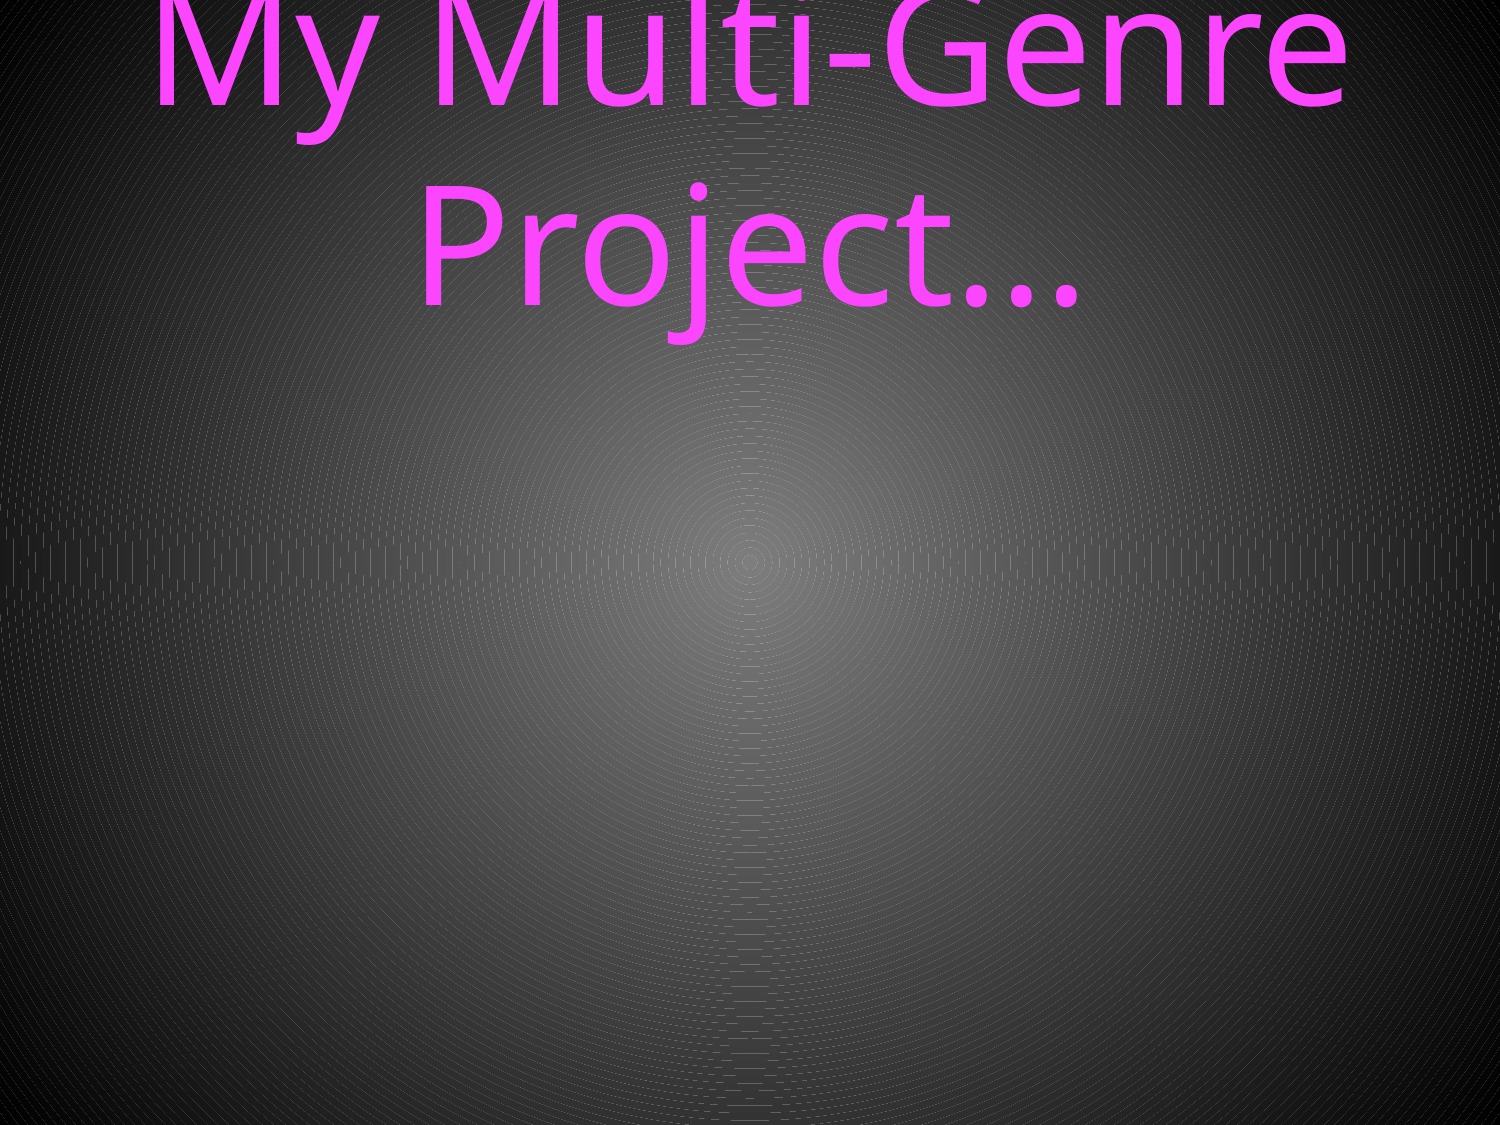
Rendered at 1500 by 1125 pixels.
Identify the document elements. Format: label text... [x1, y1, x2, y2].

title My Multi-Genre Project... [75, 45, 1425, 233]
